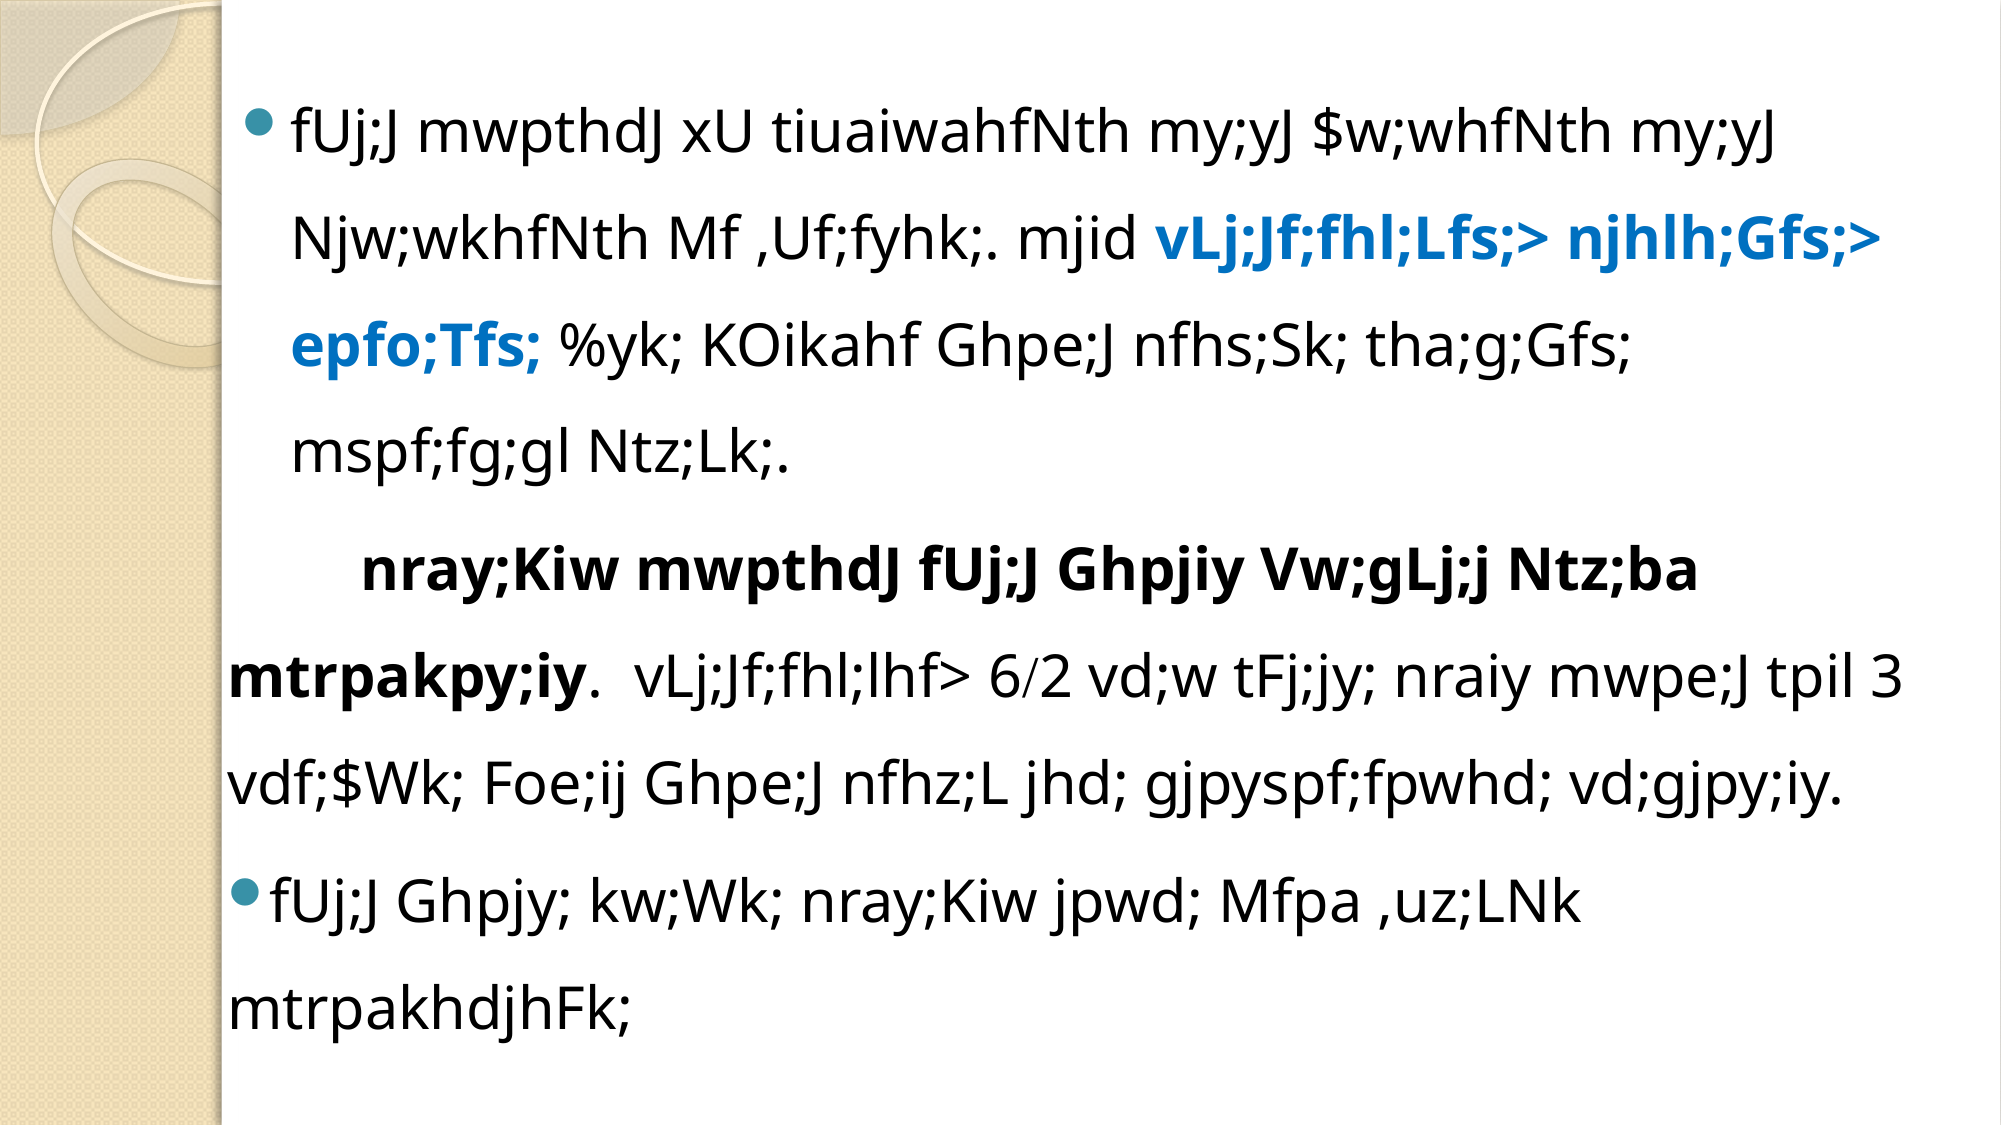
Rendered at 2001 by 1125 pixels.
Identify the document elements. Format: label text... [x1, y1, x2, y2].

list fUj;J mwpthdJ xU tiuaiwahfNth my;yJ $w;whfNth my;yJ Njw;wkhfNth Mf ,Uf;fyhk;. mjid vLj;Jf;fhl;Lfs;> njhlh;Gfs;> epfo;Tfs; %yk; KOikahf Ghpe;J nfhs;Sk; tha;g;Gfs; mspf;fg;gl Ntz;Lk;. nray;Kiw mwpthdJ fUj;J Ghpjiy Vw;gLj;j Ntz;ba mtrpakpy;iy. vLj;Jf;fhl;lhf> 6/2 vd;w tFj;jy; nraiy mwpe;J tpil 3 vdf;$Wk; Foe;ij Ghpe;J nfhz;L jhd; gjpyspf;fpwhd; vd;gjpy;iy. fUj;J Ghpjy; kw;Wk; nray;Kiw jpwd; Mfpa ,uz;LNk mtrpakhdjhFk; [212, 50, 1938, 1063]
